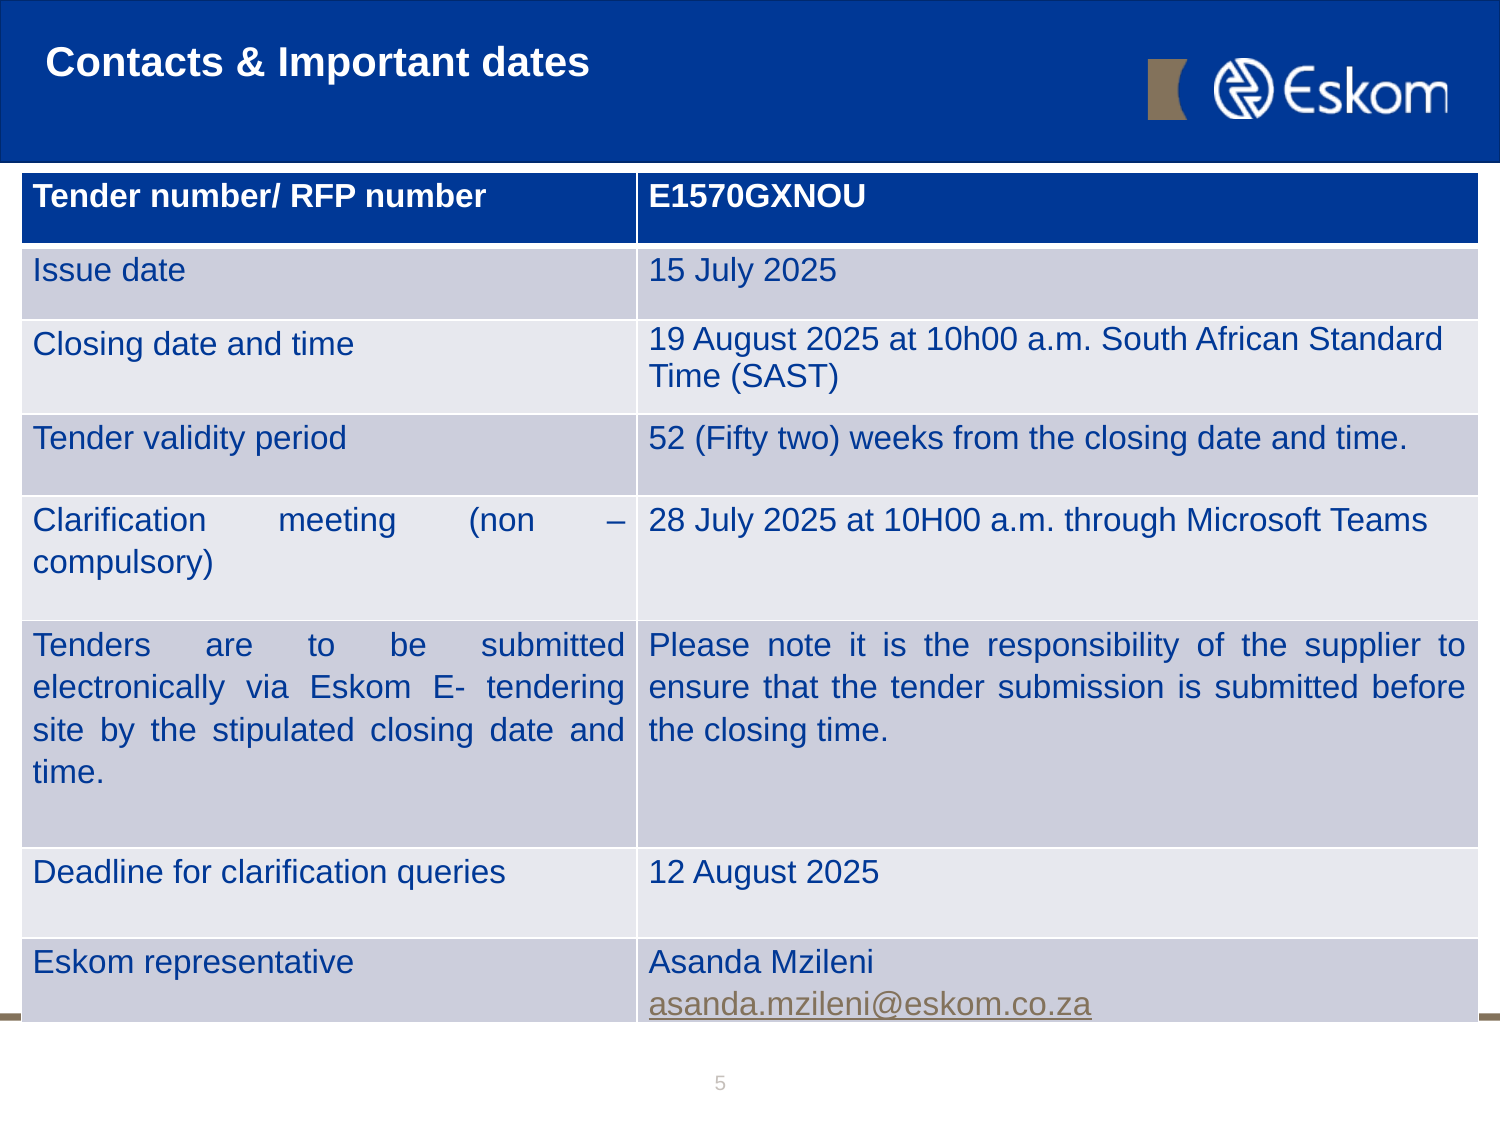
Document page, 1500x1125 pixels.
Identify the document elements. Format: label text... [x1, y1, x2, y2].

table_header E1570GXNOU [638, 173, 1478, 243]
table_header Tender number/ RFP number [22, 173, 636, 243]
slide_number 5 [643, 1058, 798, 1103]
table_cell Tender validity period [22, 415, 636, 495]
table_cell Asanda Mzileni asanda.mzileni@eskom.co.za [638, 939, 1478, 1022]
table_cell Closing date and time [22, 321, 636, 413]
table_cell 19 August 2025 at 10h00 a.m. South African Standard Time (SAST) [638, 321, 1478, 413]
table_cell Issue date [22, 249, 636, 319]
table_cell Deadline for clarification queries [22, 849, 636, 937]
table_cell Please note it is the responsibility of the supplier to ensure that the tender submission is submitted before the closing time. [638, 621, 1478, 847]
table_cell 15 July 2025 [638, 249, 1478, 319]
table_cell Eskom representative [22, 939, 636, 1022]
table_cell Clarification meeting (non – compulsory) [22, 497, 636, 620]
table_cell Tenders are to be submitted electronically via Eskom E- tendering site by the stipulated closing date and time. [22, 621, 636, 847]
title Contacts & Important dates [30, 30, 1107, 140]
table_cell 12 August 2025 [638, 849, 1478, 937]
table_cell 28 July 2025 at 10H00 a.m. through Microsoft Teams [638, 497, 1478, 620]
table_cell 52 (Fifty two) weeks from the closing date and time. [638, 415, 1478, 495]
